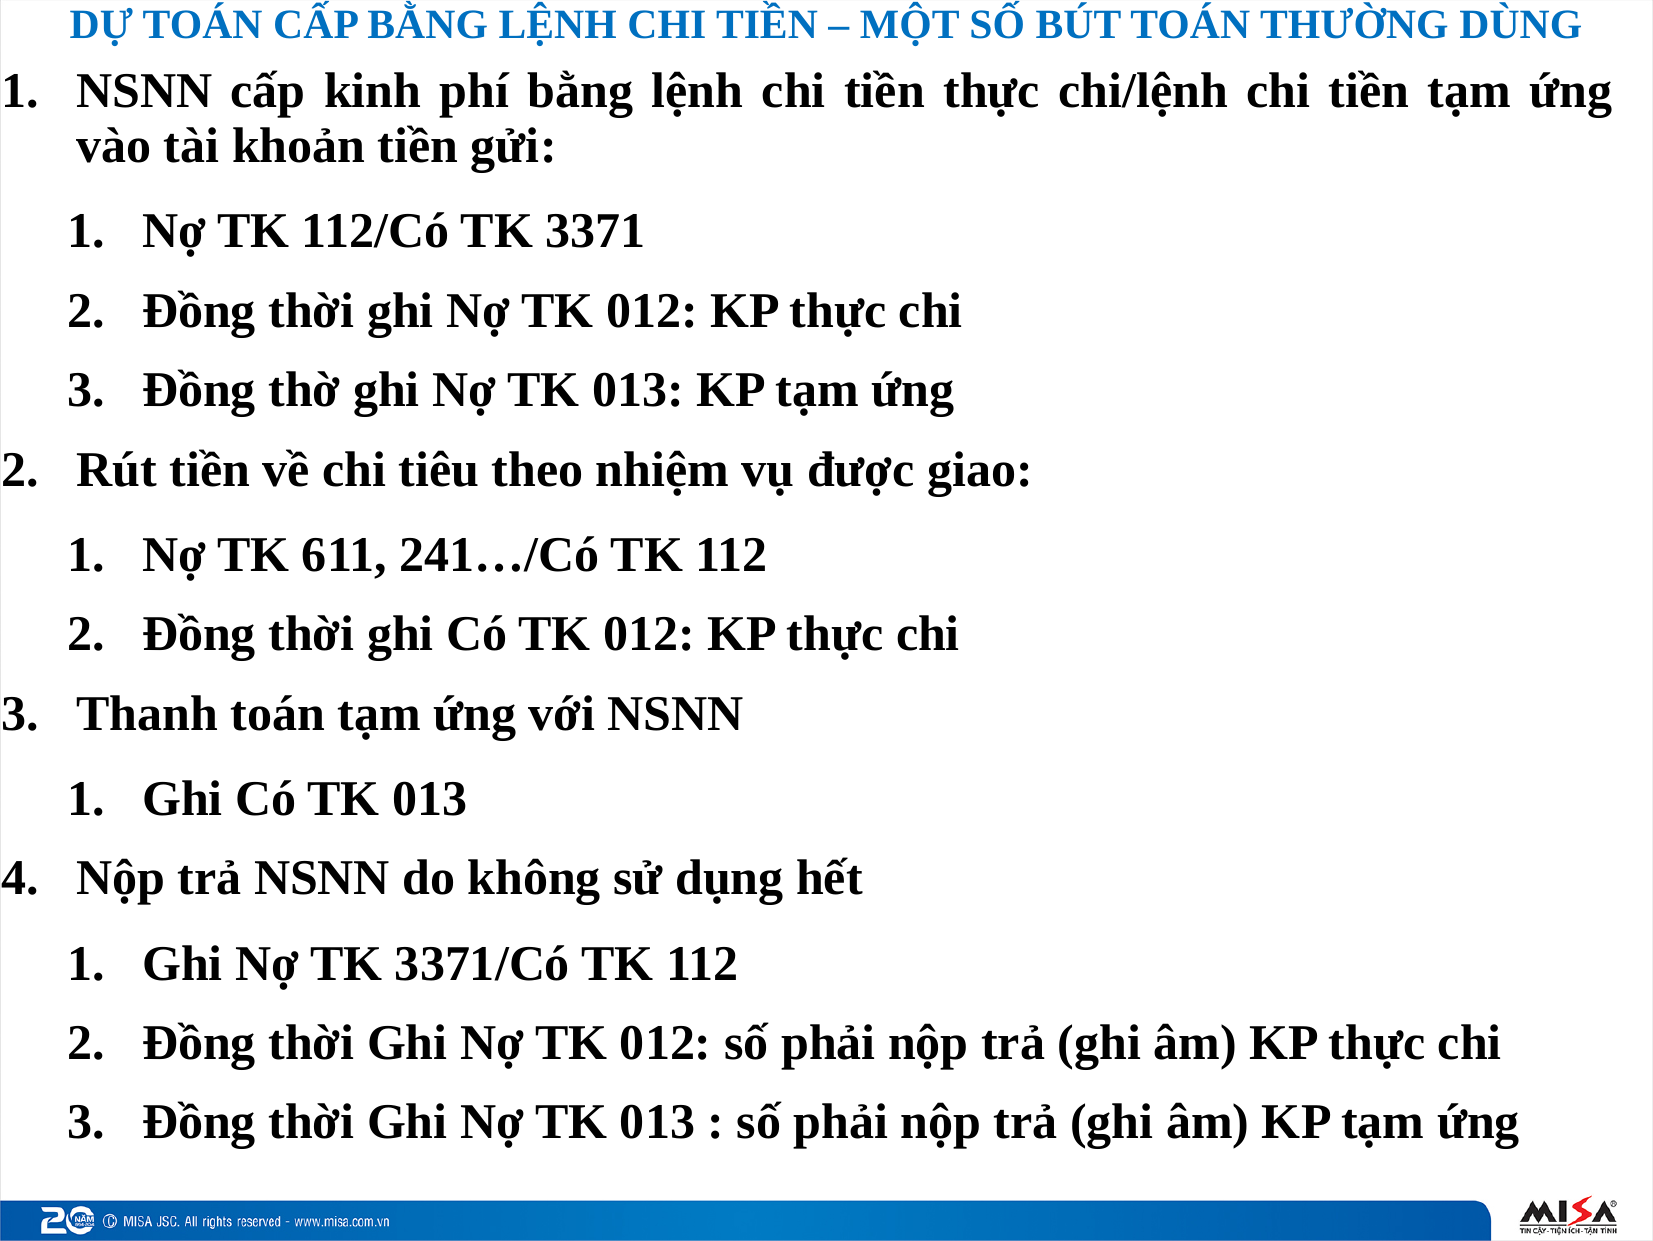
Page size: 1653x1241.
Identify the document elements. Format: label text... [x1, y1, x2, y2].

title DỰ TOÁN CẤP BẰNG LỆNH CHI TIỀN – MỘT SỐ BÚT TOÁN THƯỜNG DÙNG [51, 0, 1602, 54]
picture [0, 0, 1653, 1241]
list NSNN cấp kinh phí bằng lệnh chi tiền thực chi/lệnh chi tiền tạm ứng vào tài khoản tiền gửi: Nợ TK 112/Có TK 3371 Đồng thời ghi Nợ TK 012: KP thực chi Đồng thờ ghi Nợ TK 013: KP tạm ứng Rút tiền về chi tiêu theo nhiệm vụ được giao: Nợ TK 611, 241…/Có TK 112 Đồng thời ghi Có TK 012: KP thực chi Thanh toán tạm ứng với NSNN Ghi Có TK 013 Nộp trả NSNN do không sử dụng hết Ghi Nợ TK 3371/Có TK 112 Đồng thời Ghi Nợ TK 012: số phải nộp trả (ghi âm) KP thực chi Đồng thời Ghi Nợ TK 013 : số phải nộp trả (ghi âm) KP tạm ứng [1, 57, 1614, 1196]
